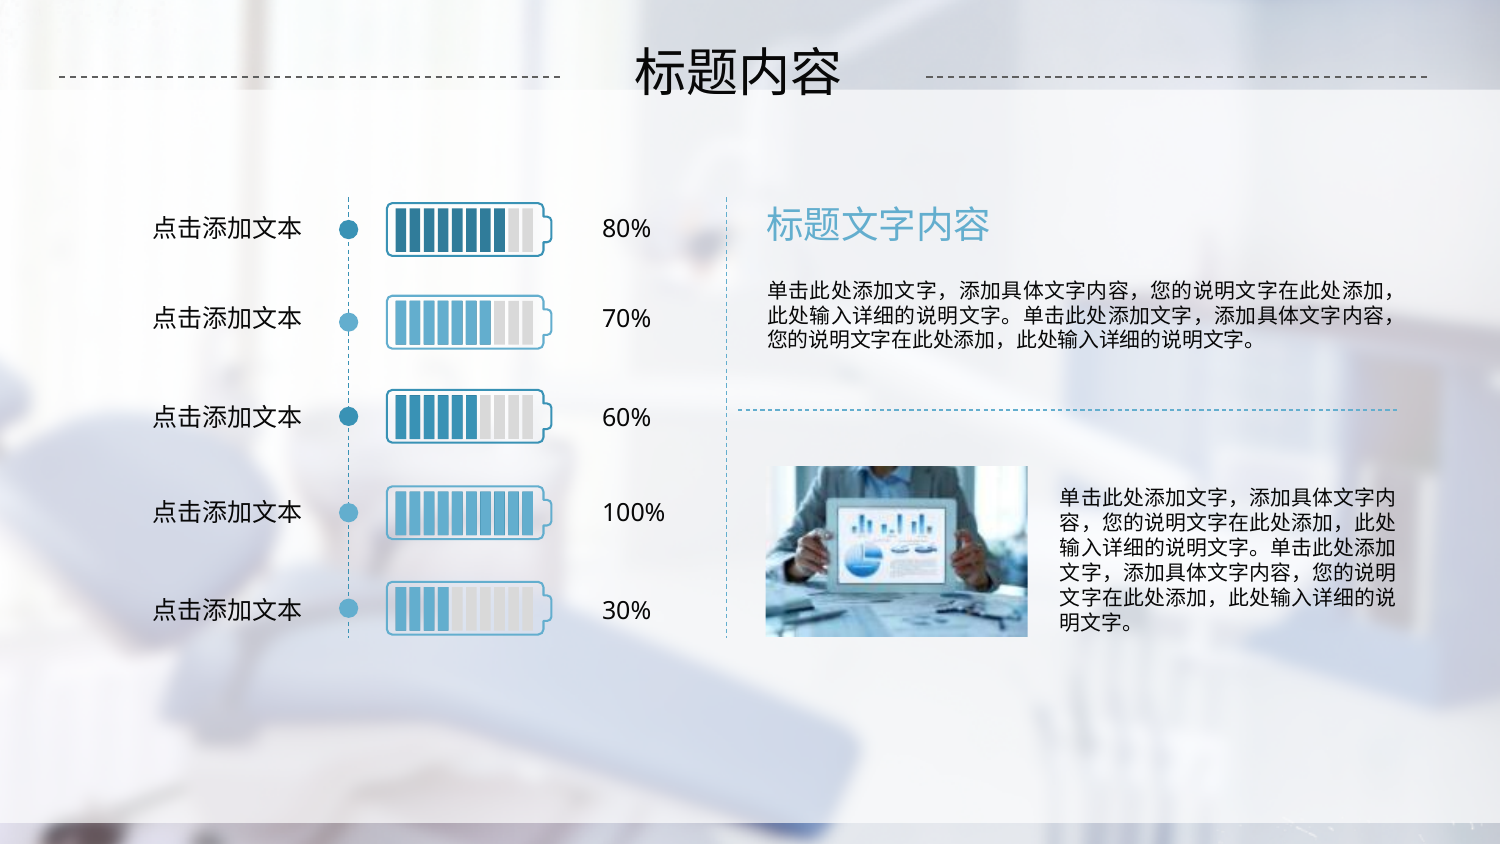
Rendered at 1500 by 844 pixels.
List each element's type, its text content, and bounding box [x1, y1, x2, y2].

text_box [763, 464, 1030, 638]
text_box 100% [587, 489, 706, 535]
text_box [338, 197, 552, 639]
text_box 点击添加文本 [138, 394, 324, 439]
picture [0, 0, 1500, 89]
text_box 点击添加文本 [138, 587, 324, 632]
text_box 点击添加文本 [138, 295, 324, 341]
text_box 标题文字内容 [751, 193, 1007, 254]
picture [0, 823, 1500, 844]
text_box 点击添加文本 [138, 489, 324, 535]
text_box 点击添加文本 [138, 205, 324, 250]
text_box 单击此处添加文字，添加具体文字内容，您的说明文字在此处添加，此处输入详细的说明文字。单击此处添加文字，添加具体文字内容，您的说明文字在此处添加，此处输入详细的说明文字。 [752, 269, 1400, 385]
text_box 70% [587, 295, 706, 341]
text_box 标题内容 [608, 32, 868, 110]
text_box 60% [587, 394, 706, 439]
text_box 30% [587, 587, 706, 632]
text_box 单击此处添加文字，添加具体文字内容，您的说明文字在此处添加，此处输入详细的说明文字。单击此处添加文字，添加具体文字内容，您的说明文字在此处添加，此处输入详细的说明文字。 [1045, 477, 1412, 642]
text_box 80% [587, 205, 706, 250]
